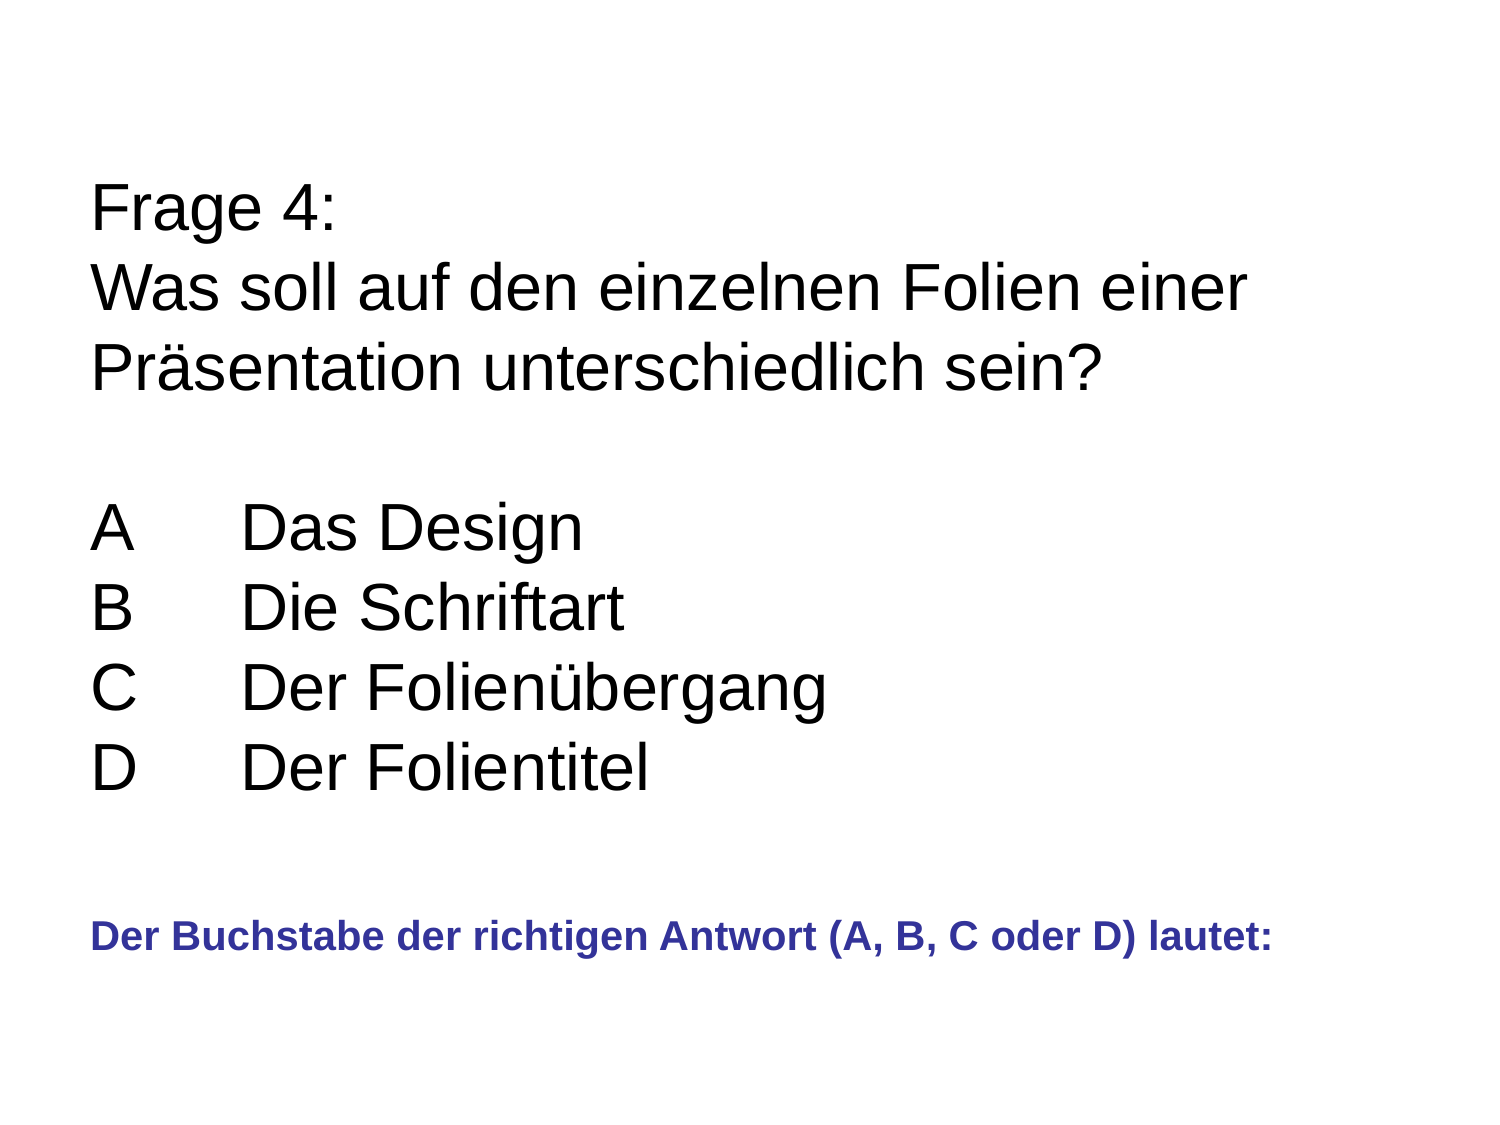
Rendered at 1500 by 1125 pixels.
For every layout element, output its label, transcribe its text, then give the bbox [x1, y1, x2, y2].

title Frage 4: Was soll auf den einzelnen Folien einer Präsentation unterschiedlich sein? A Das Design B Die Schriftart C Der Folienübergang D Der Folientitel Der Buchstabe der richtigen Antwort (A, B, C oder D) lautet: [74, 44, 1426, 1083]
